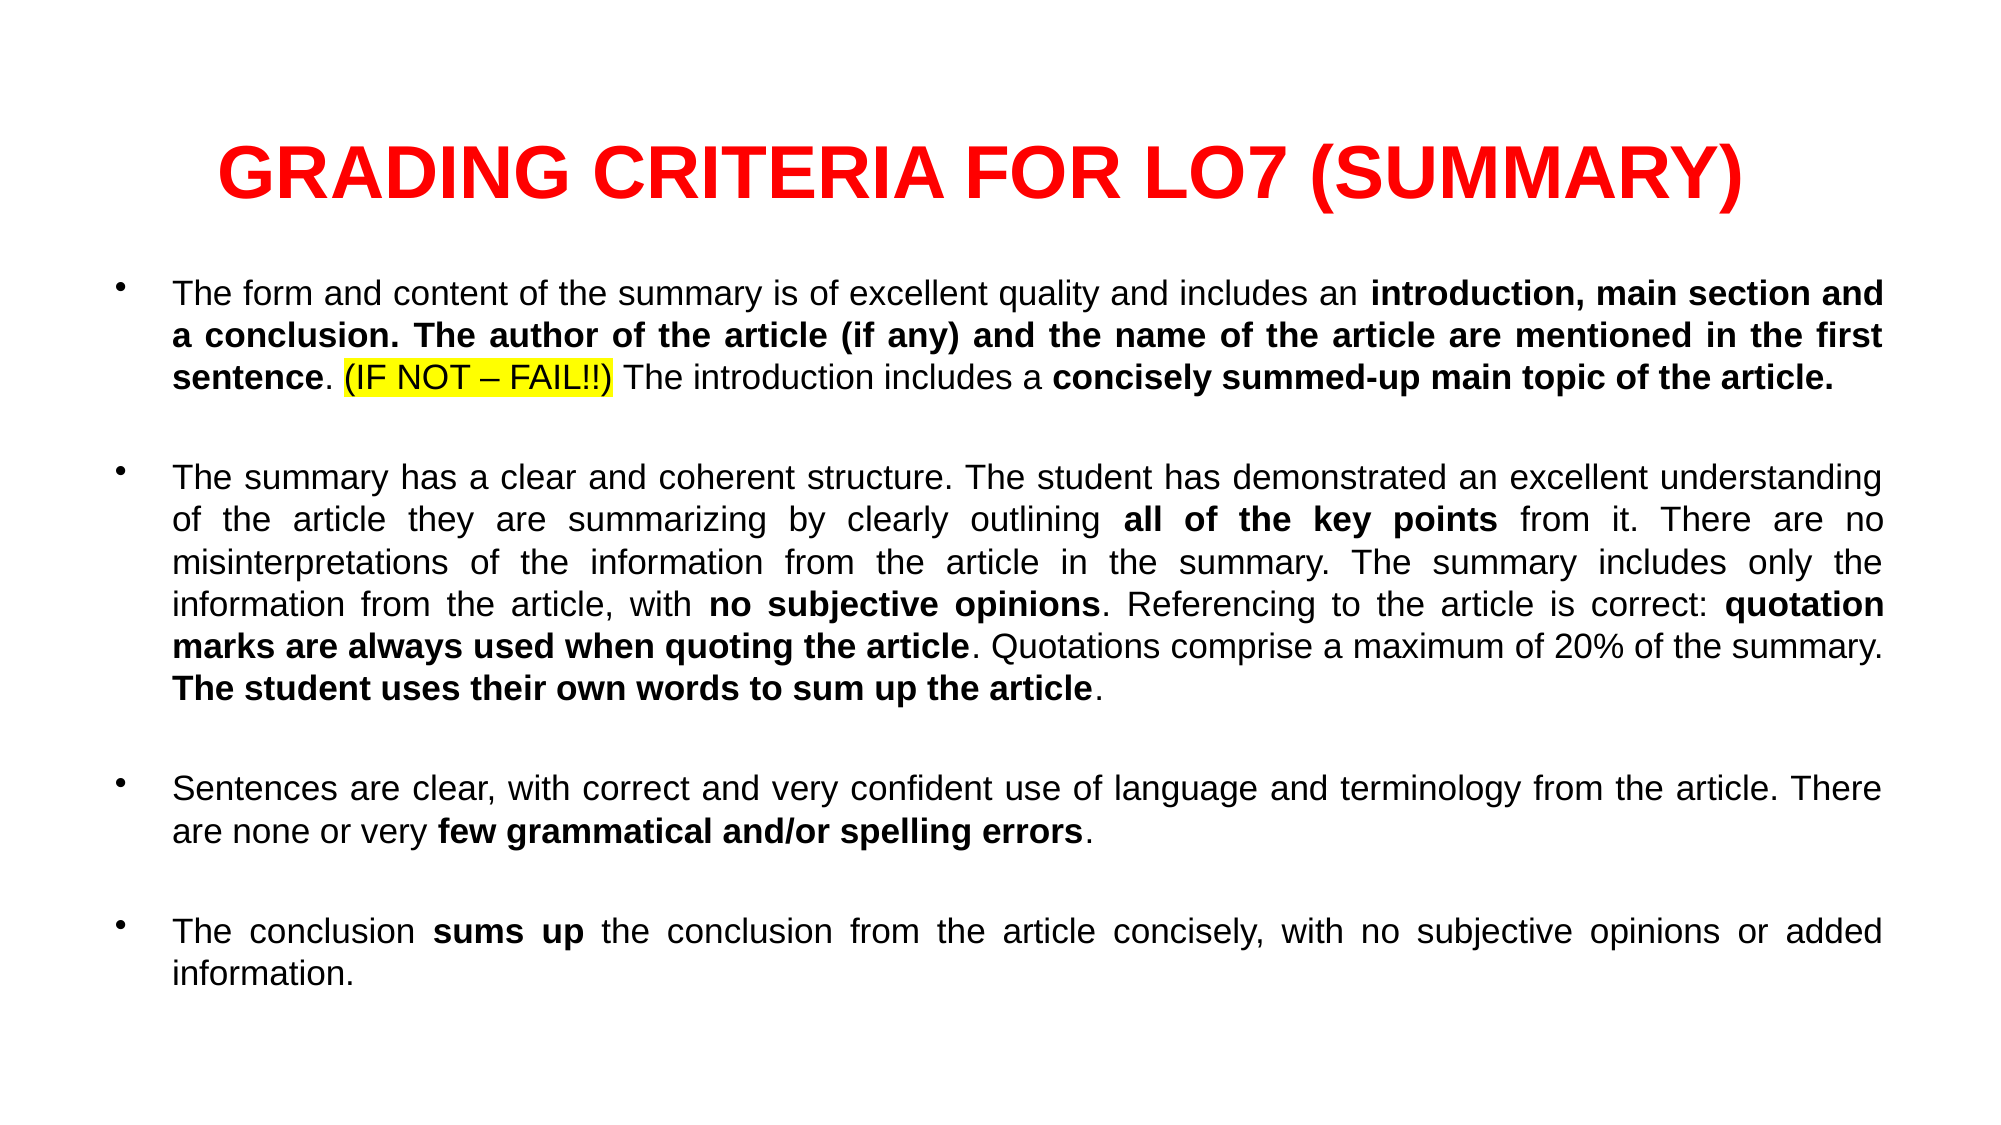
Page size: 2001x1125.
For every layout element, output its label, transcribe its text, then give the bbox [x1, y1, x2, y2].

title GRADING CRITERIA FOR LO7 (SUMMARY) [119, 59, 1845, 262]
list The form and content of the summary is of excellent quality and includes an introduction, main section and a conclusion. The author of the article (if any) and the name of the article are mentioned in the first sentence. (IF NOT – FAIL!!) The introduction includes a concisely summed-up main topic of the article. The summary has a clear and coherent structure. The student has demonstrated an excellent understanding of the article they are summarizing by clearly outlining all of the key points from it. There are no misinterpretations of the information from the article in the summary. The summary includes only the information from the article, with no subjective opinions. Referencing to the article is correct: quotation marks are always used when quoting the article. Quotations comprise a maximum of 20% of the summary. The student uses their own words to sum up the article. Sentences are clear, with correct and very confident use of language and terminology from the article. There are none or very few grammatical and/or spelling errors. The conclusion sums up the conclusion from the article concisely, with no subjective opinions or added information. [99, 262, 1900, 1005]
